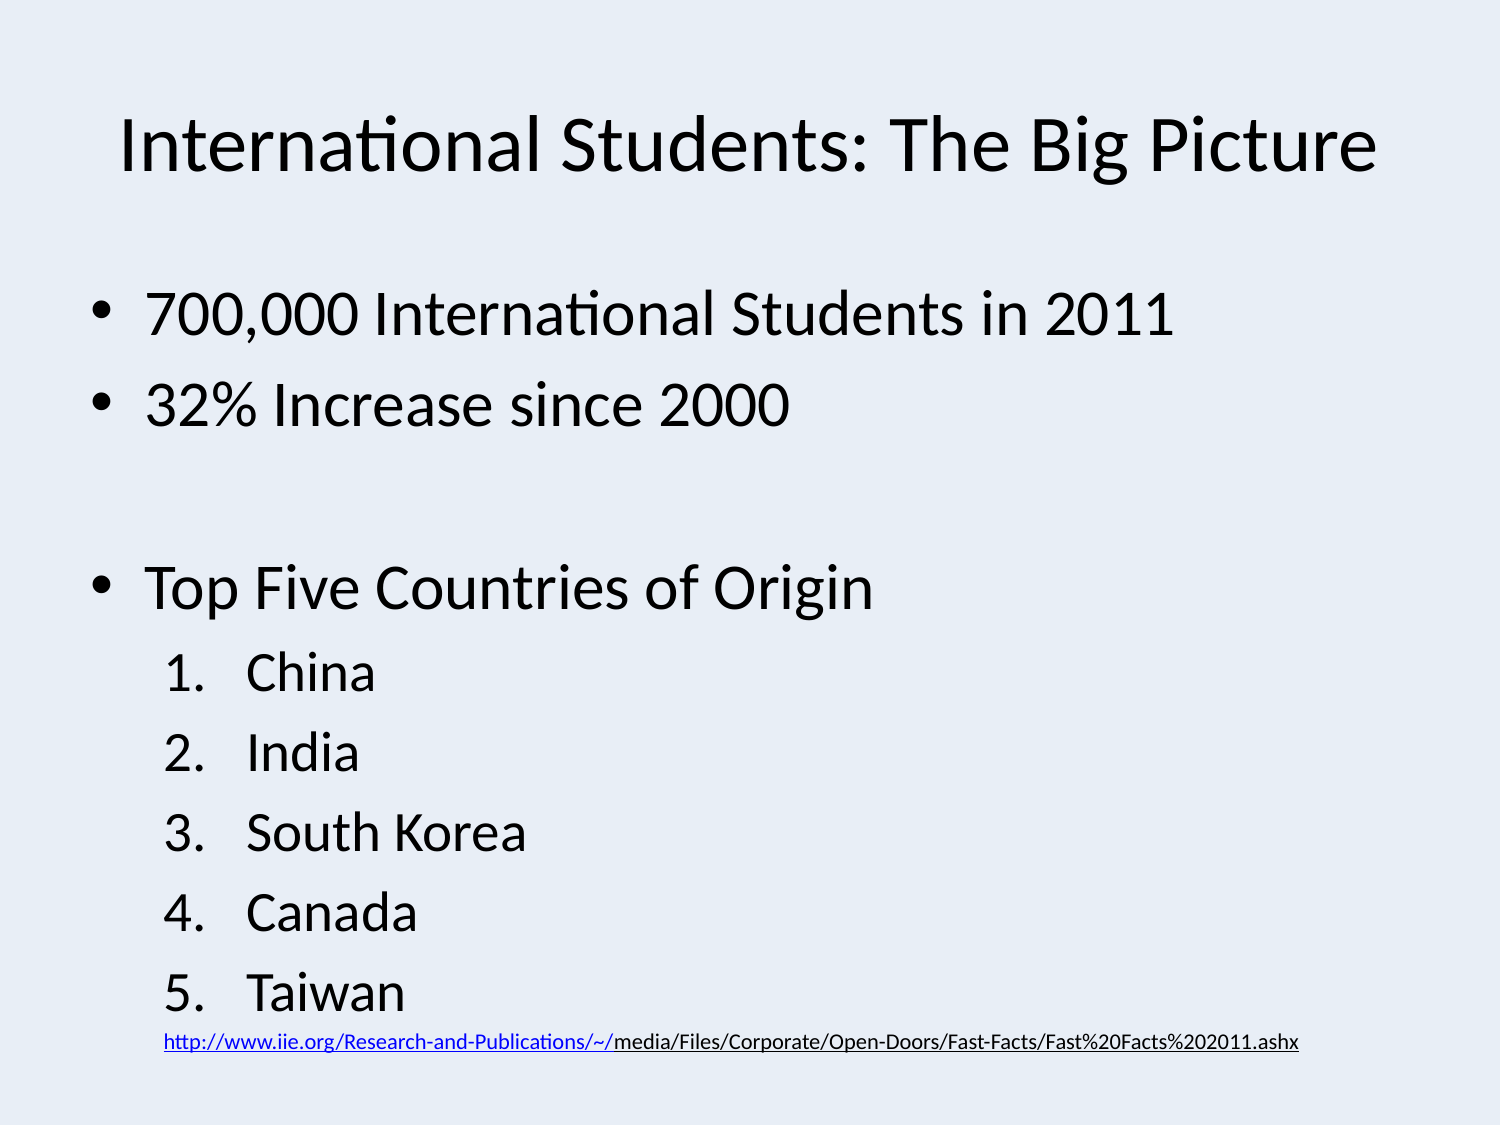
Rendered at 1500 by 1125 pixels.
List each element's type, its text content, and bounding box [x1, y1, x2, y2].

title International Students: The Big Picture [75, 45, 1425, 233]
list 700,000 International Students in 2011 32% Increase since 2000 Top Five Countries of Origin China India South Korea Canada Taiwan http://www.iie.org/Research-and-Publications/~/media/Files/Corporate/Open-Doors/Fast-Facts/Fast%20Facts%202011.ashx [75, 262, 1425, 1063]
